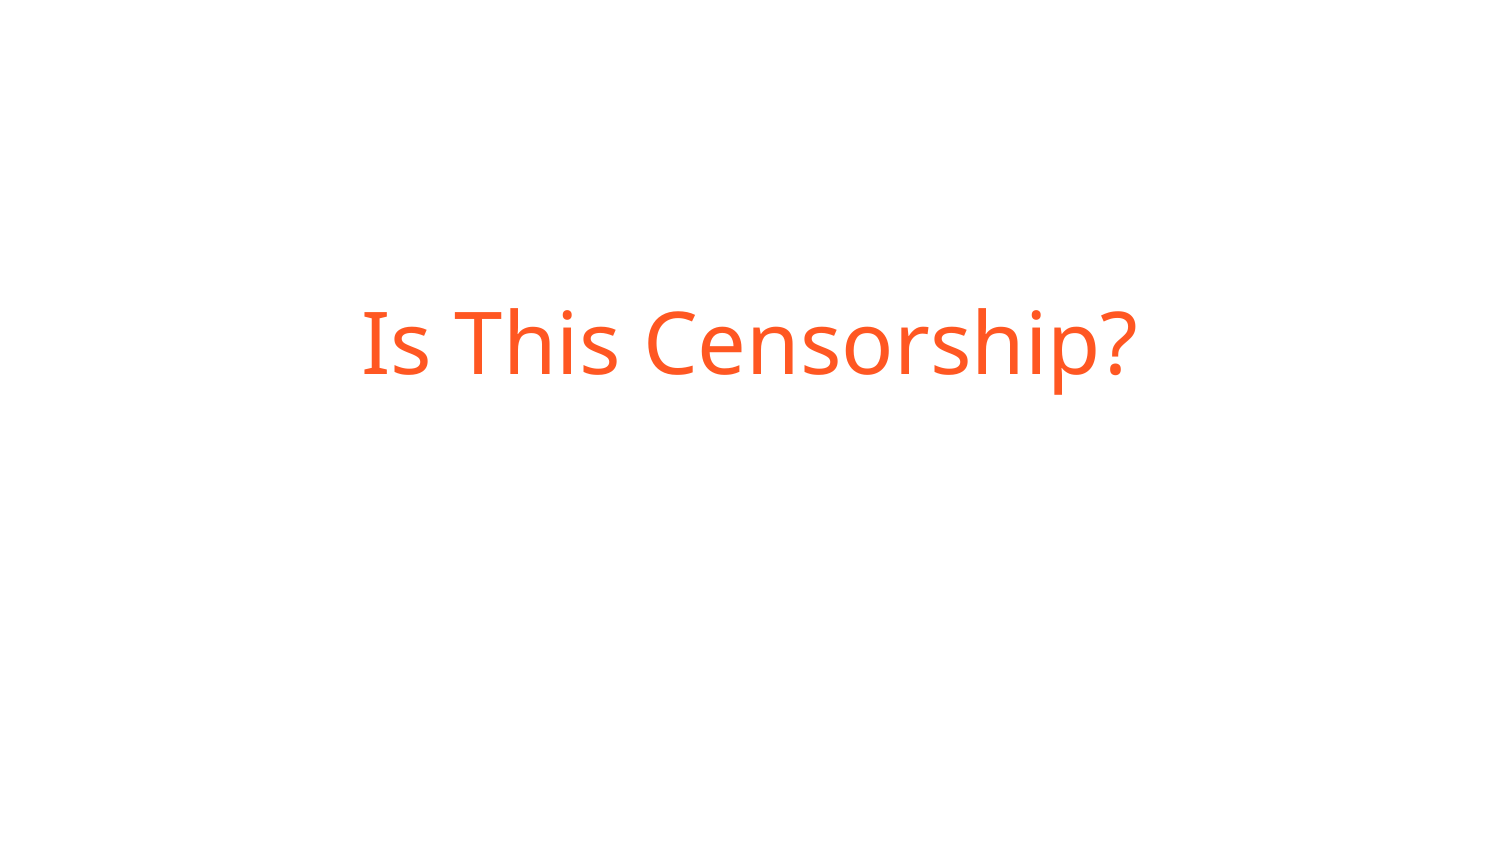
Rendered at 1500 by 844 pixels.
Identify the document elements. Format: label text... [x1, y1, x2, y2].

title Is This Censorship? [51, 272, 1449, 594]
